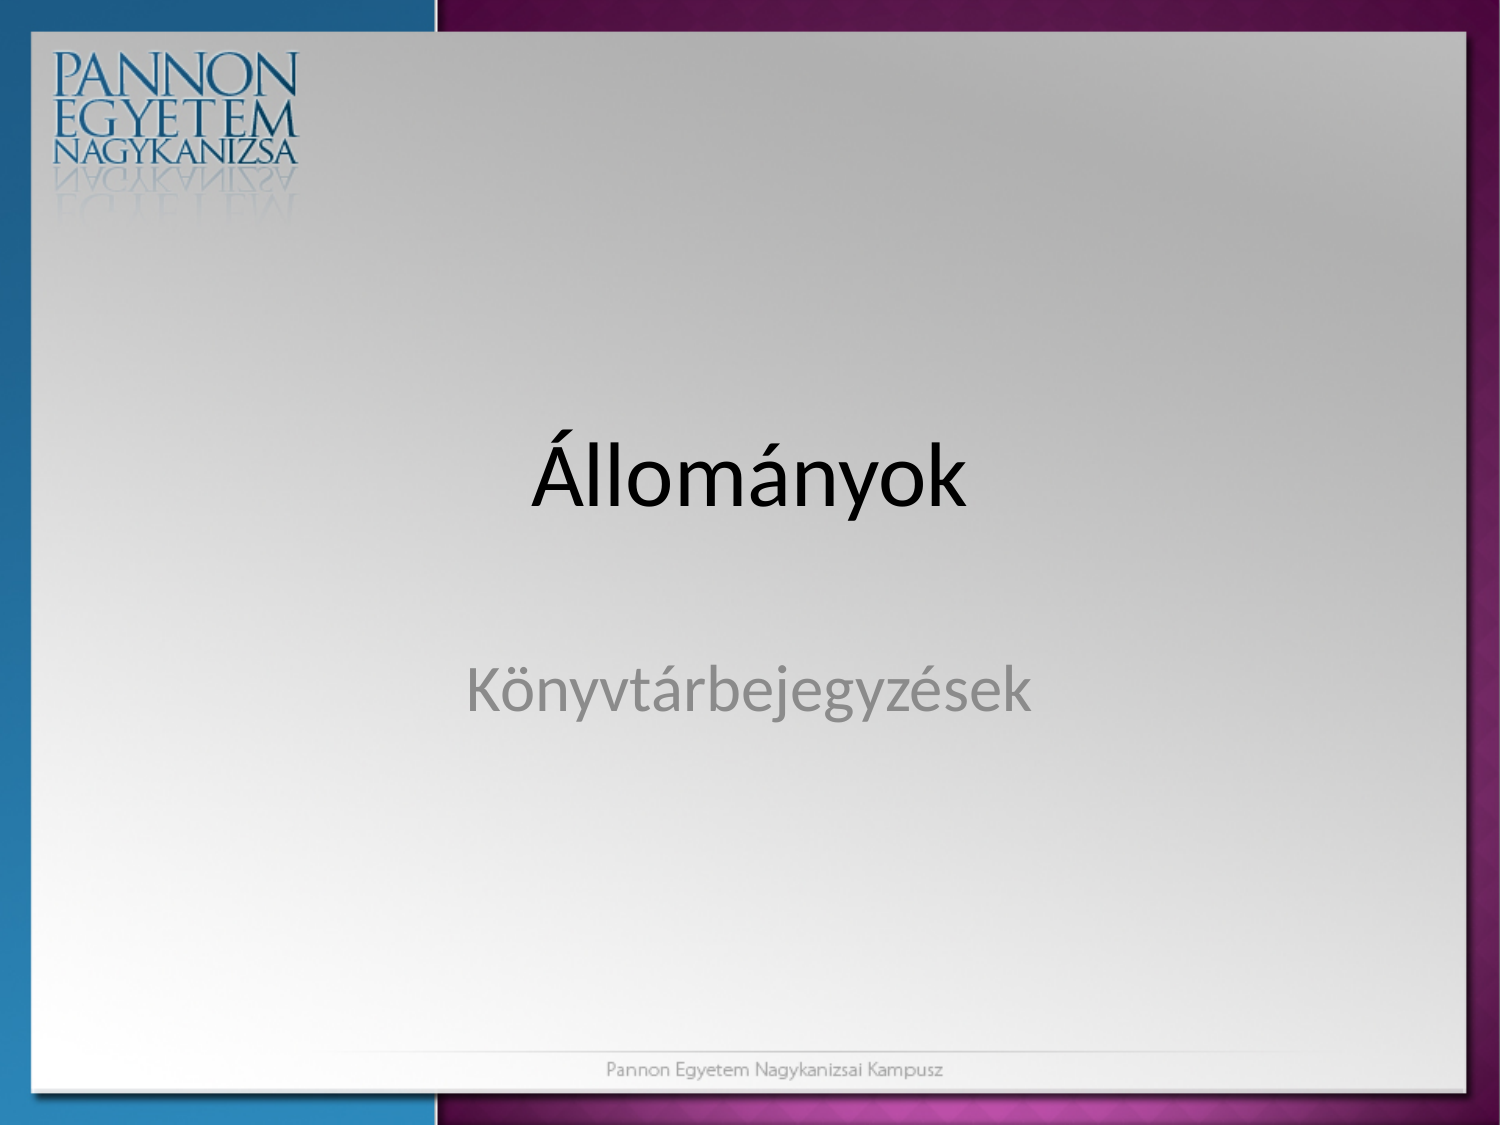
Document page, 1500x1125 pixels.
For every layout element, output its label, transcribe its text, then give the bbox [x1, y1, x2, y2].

subtitle Könyvtárbejegyzések [225, 637, 1275, 925]
picture [0, 0, 1500, 1125]
title Állományok [112, 349, 1388, 591]
